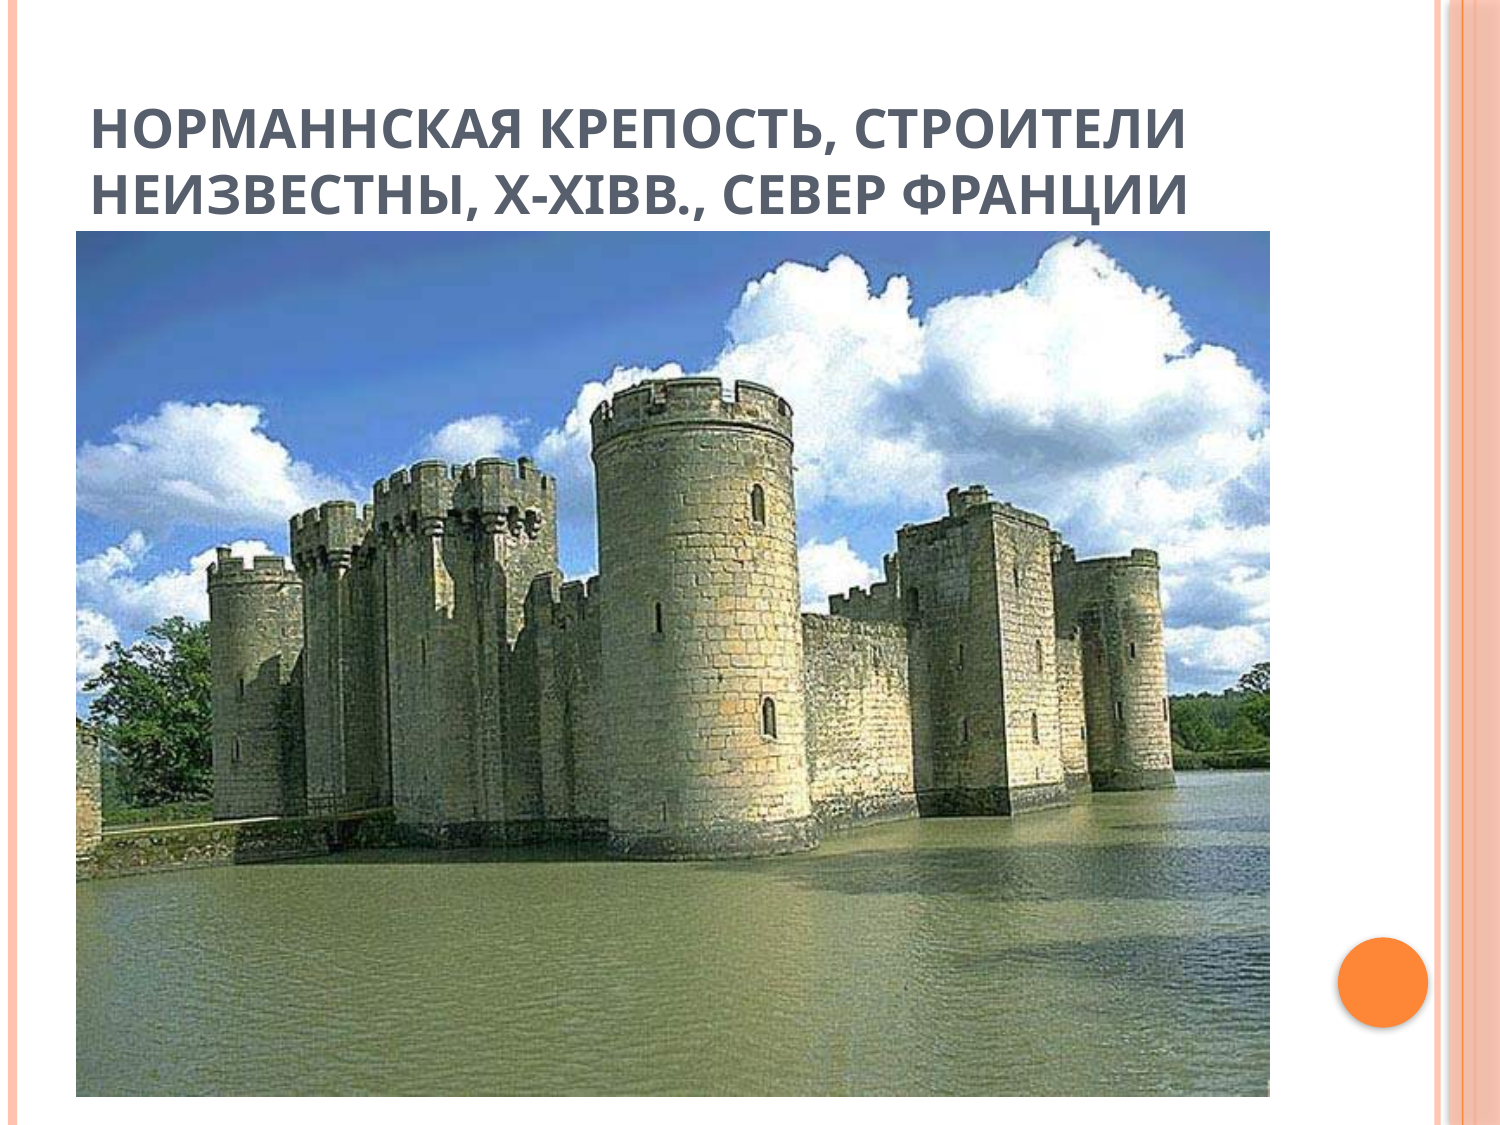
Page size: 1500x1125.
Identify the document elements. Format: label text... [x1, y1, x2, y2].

title Норманнская крепость, строители неизвестны, X-XIвв., север Франции [75, 45, 1300, 233]
picture [76, 231, 1271, 1097]
